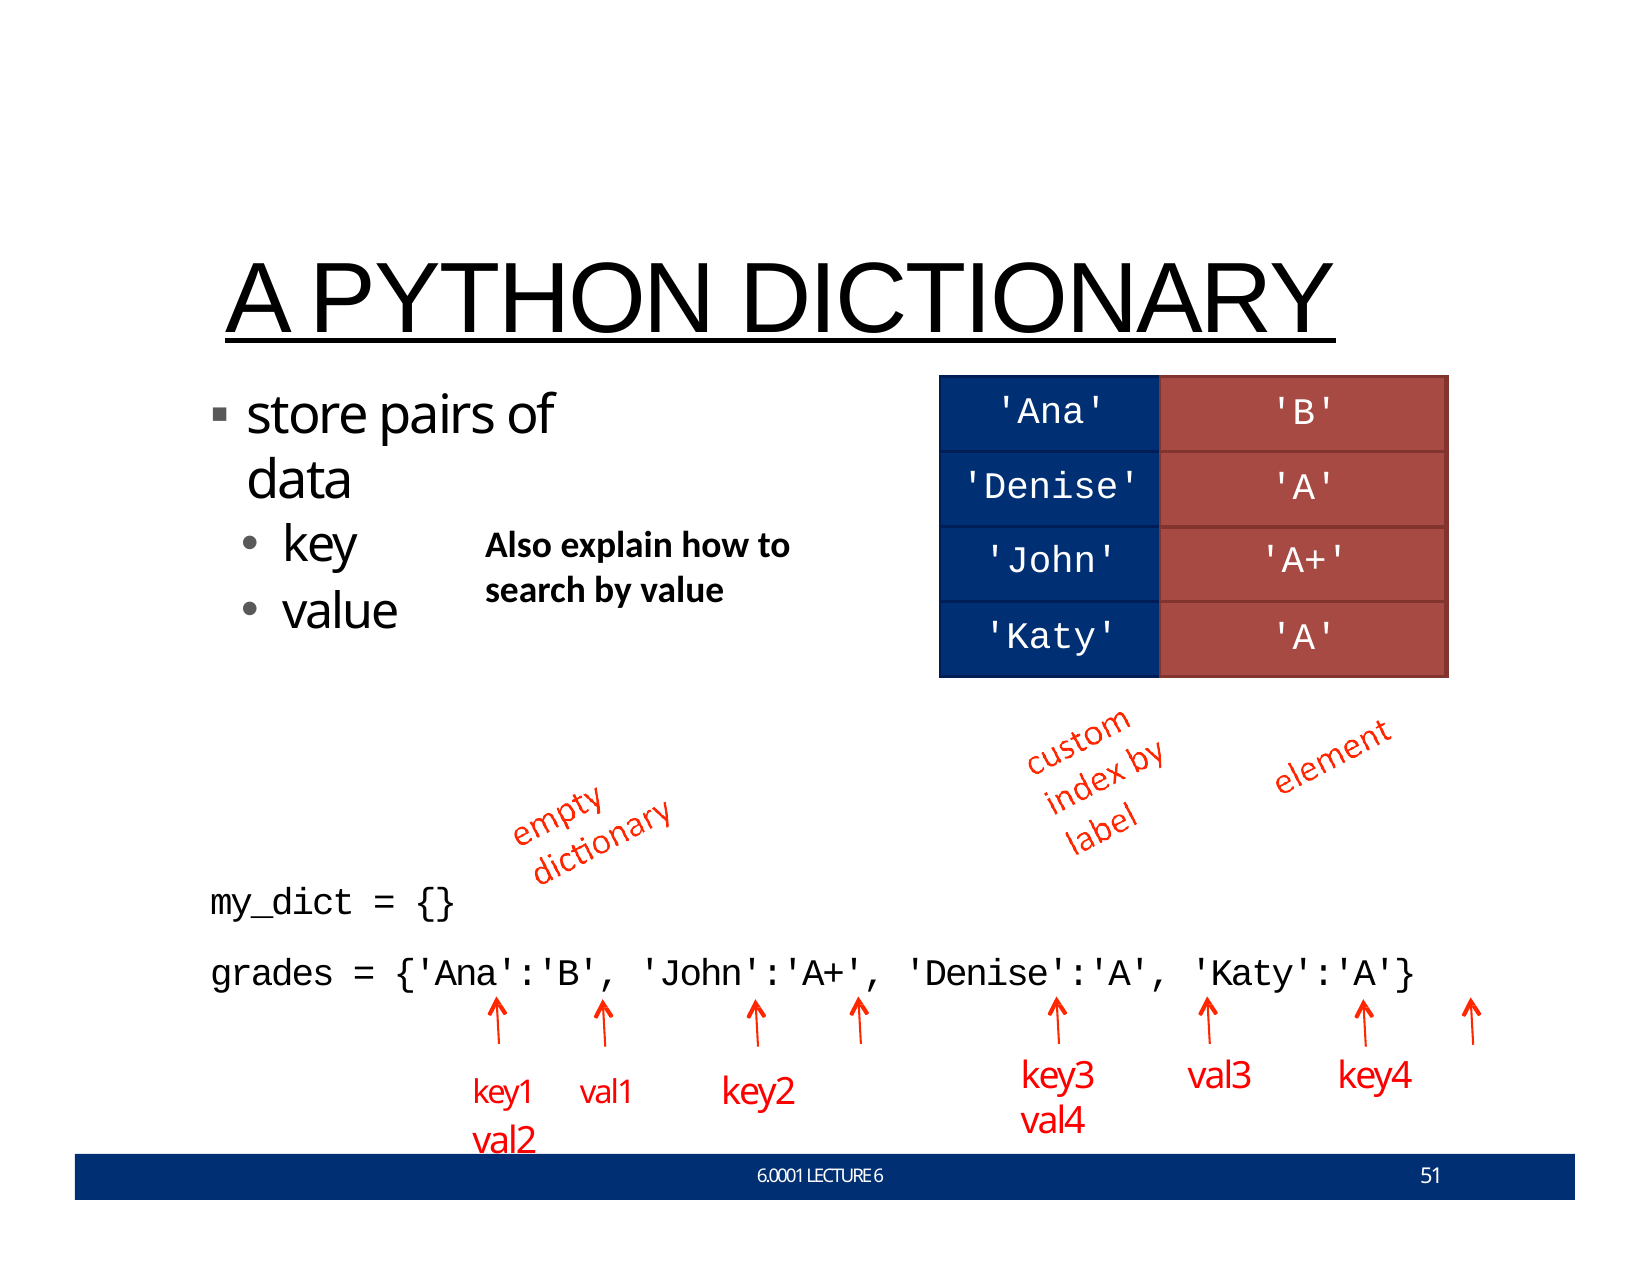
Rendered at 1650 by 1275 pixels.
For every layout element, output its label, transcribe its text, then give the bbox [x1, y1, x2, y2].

text_box key3 val3 key4 val4 [1018, 1048, 1523, 1141]
text_box key1 val1 key2 val2 [470, 1046, 898, 1162]
footer 6.0001 LECTURE 6 [754, 1162, 897, 1275]
title A PYTHON DICTIONARY [222, 128, 1450, 446]
text_box [1198, 996, 1218, 1016]
text_box [1354, 999, 1374, 1019]
table_cell 'Denise' [941, 453, 1159, 525]
text_box store pairs of data key value [207, 377, 650, 639]
text_box [1461, 997, 1482, 1017]
text_box [1047, 996, 1068, 1016]
table_cell 'A+' [1161, 529, 1444, 600]
text_box [849, 996, 869, 1016]
table_cell 'A' [1161, 603, 1444, 675]
text_box [746, 999, 766, 1019]
table_header 'B' [1161, 378, 1444, 450]
text_box Also explain how to search by value [470, 512, 838, 618]
table_cell 'John' [941, 528, 1159, 600]
text_box [1276, 720, 1392, 793]
table_header 'Ana' [941, 378, 1159, 450]
text_box 51 [1413, 1160, 1447, 1192]
text_box [514, 787, 669, 884]
text_box [593, 999, 614, 1019]
text_box [1028, 712, 1162, 855]
table_cell 'A' [1161, 453, 1444, 525]
table_cell 'Katy' [941, 603, 1159, 675]
text_box my_dict = {} grades = {'Ana':'B', 'John':'A+', 'Denise':'A', 'Katy':'A'} [207, 849, 1540, 994]
text_box [487, 996, 507, 1016]
